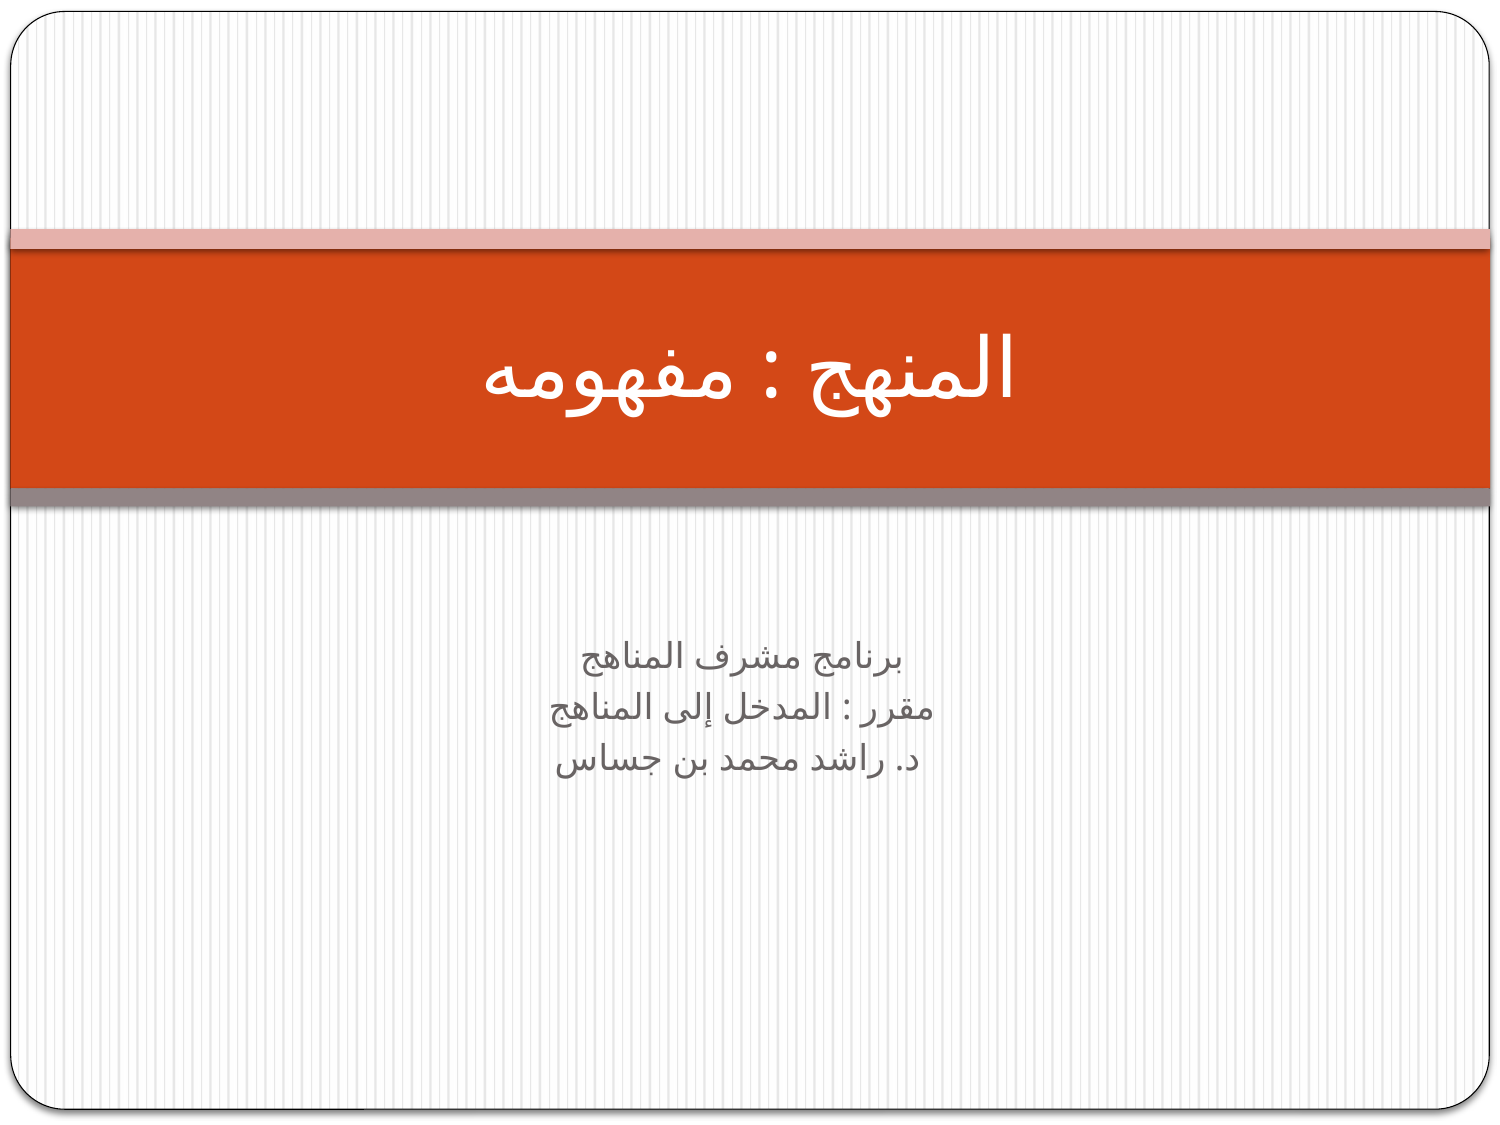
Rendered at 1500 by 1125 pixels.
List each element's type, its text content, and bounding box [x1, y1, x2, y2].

title المنهج : مفهومه [75, 247, 1425, 489]
subtitle برنامج مشرف المناهج مقرر : المدخل إلى المناهج د. راشد محمد بن جساس [212, 574, 1263, 788]
